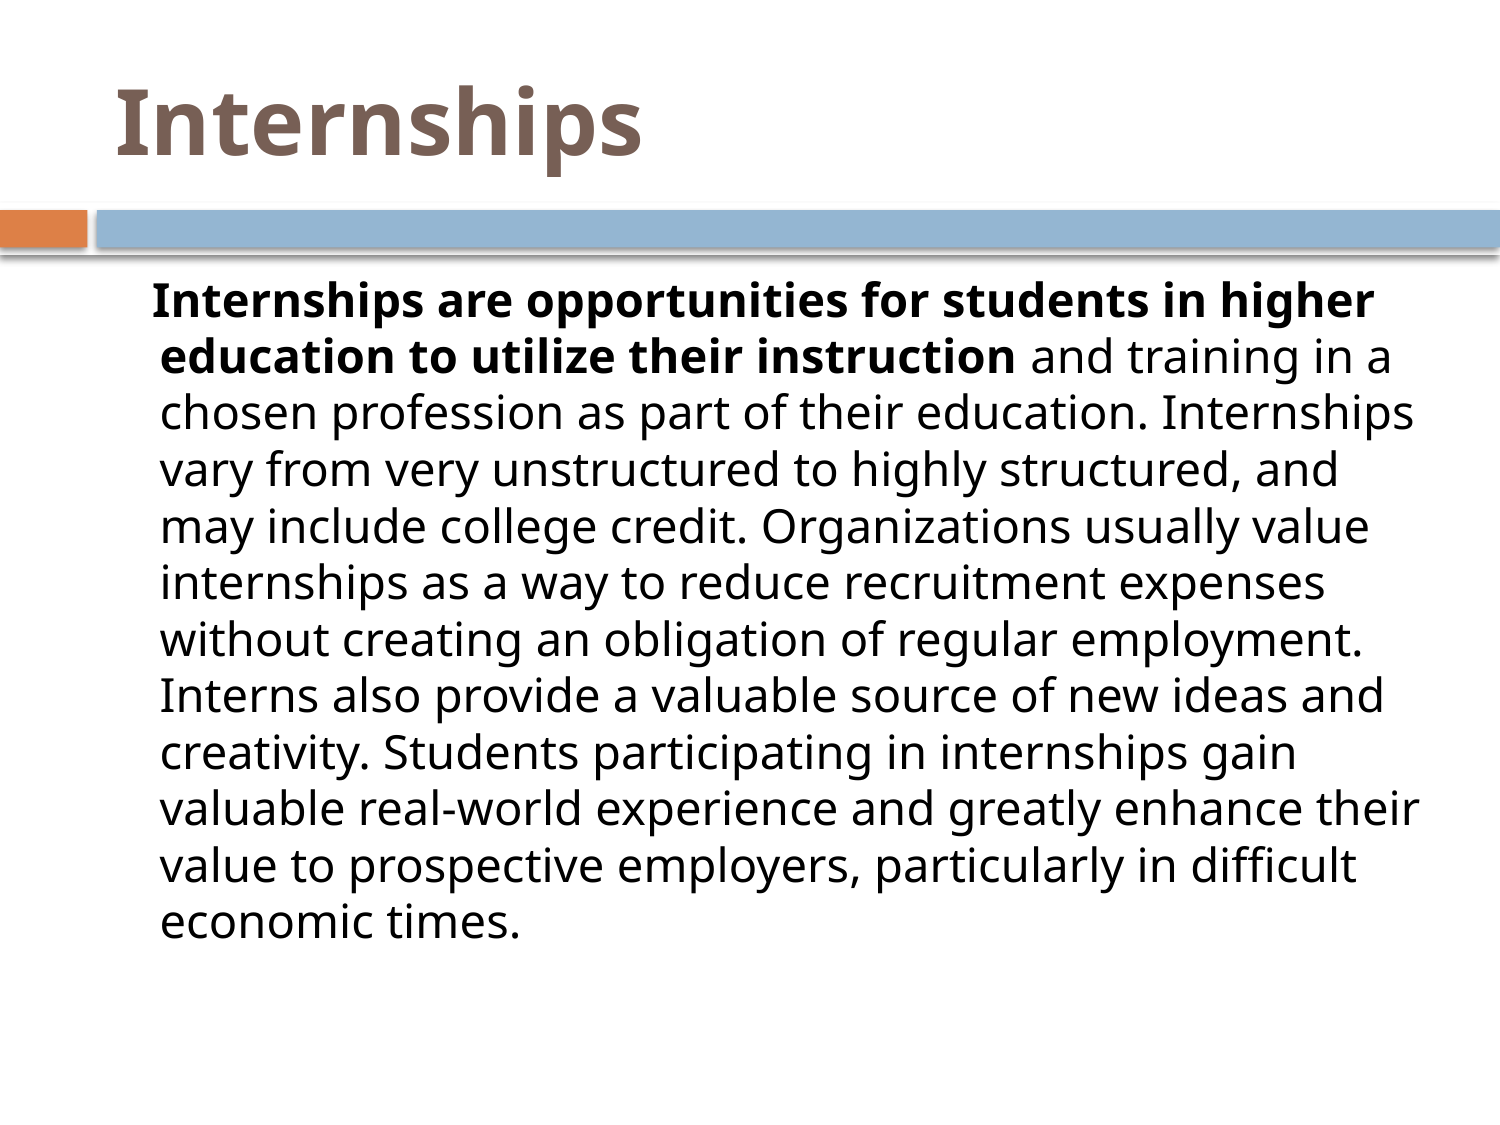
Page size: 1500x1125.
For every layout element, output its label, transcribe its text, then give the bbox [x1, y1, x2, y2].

list Internships are opportunities for students in higher education to utilize their instruction and training in a chosen profession as part of their education. Internships vary from very unstructured to highly structured, and may include college credit. Organizations usually value internships as a way to reduce recruitment expenses without creating an obligation of regular employment. Interns also provide a valuable source of new ideas and creativity. Students participating in internships gain valuable real-world experience and greatly enhance their value to prospective employers, particularly in difficult economic times. [100, 262, 1438, 1000]
title Internships [100, 37, 1438, 200]
